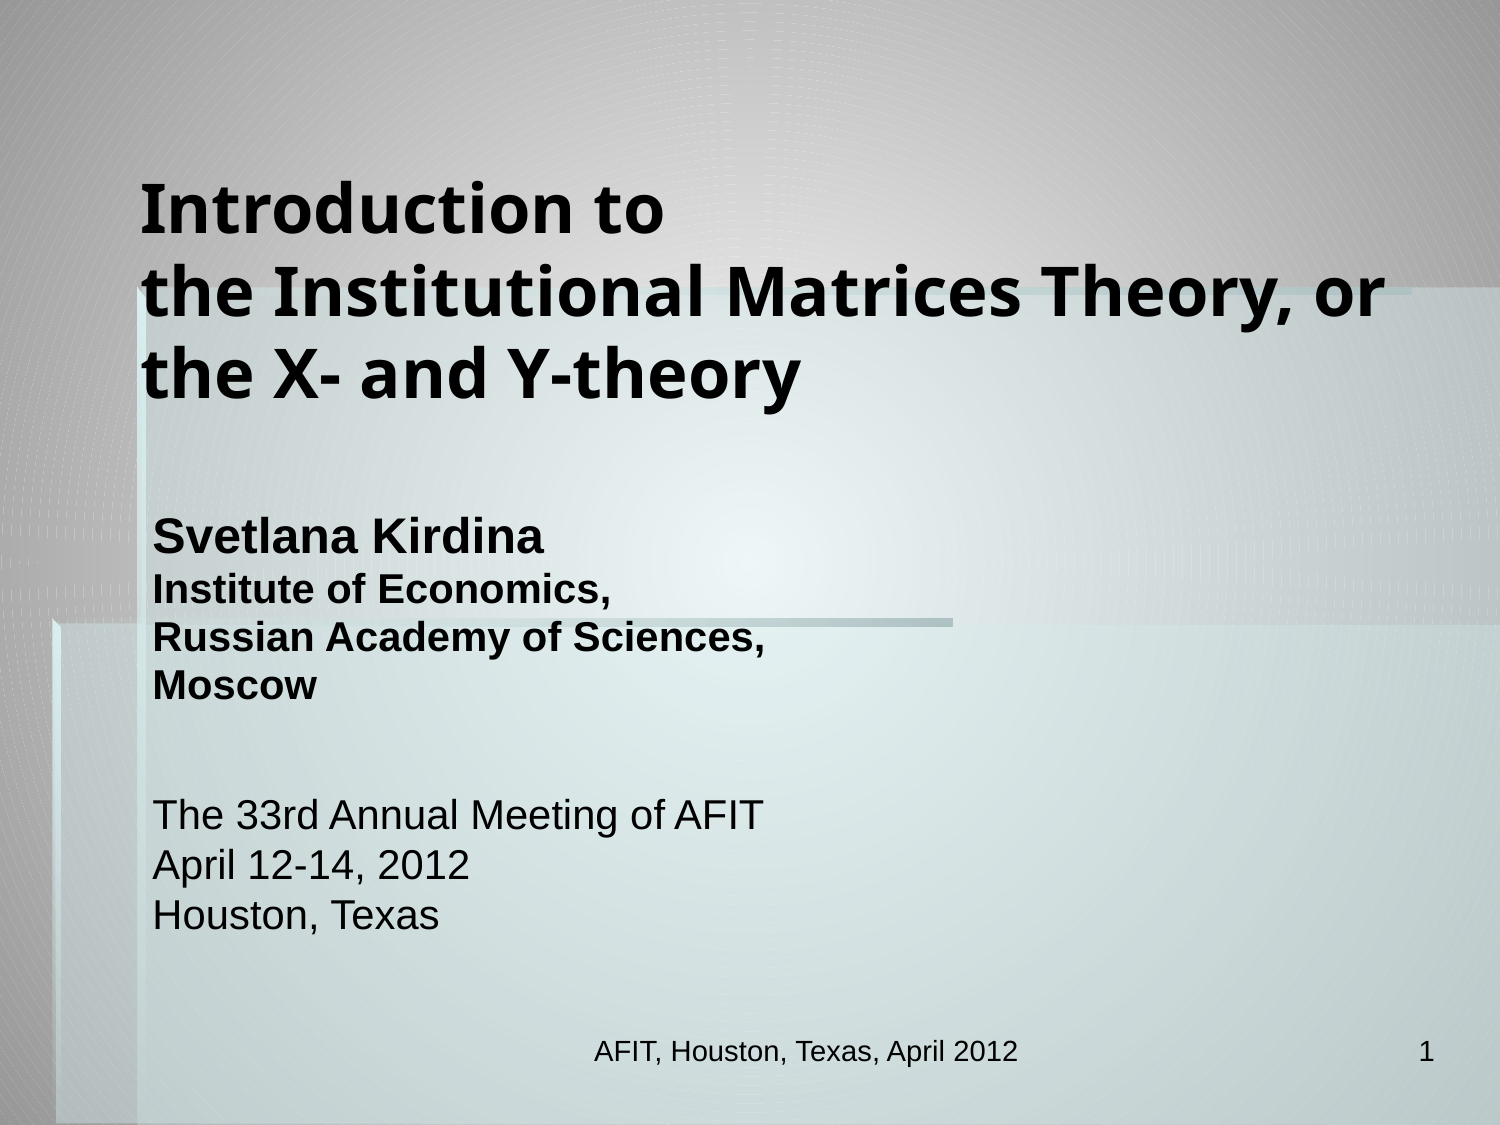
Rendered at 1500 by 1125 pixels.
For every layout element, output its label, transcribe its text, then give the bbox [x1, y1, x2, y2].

slide_number 1 [1137, 1024, 1451, 1103]
title Introduction to the Institutional Matrices Theory, or the X- and Y-theory [124, 74, 1438, 598]
subtitle Svetlana Kirdina Institute of Economics, Russian Academy of Sciences, Moscow The 33rd Annual Meeting of AFIT April 12-14, 2012 Houston, Texas [137, 437, 1401, 963]
footer AFIT, Houston, Texas, April 2012 [568, 1024, 1045, 1103]
